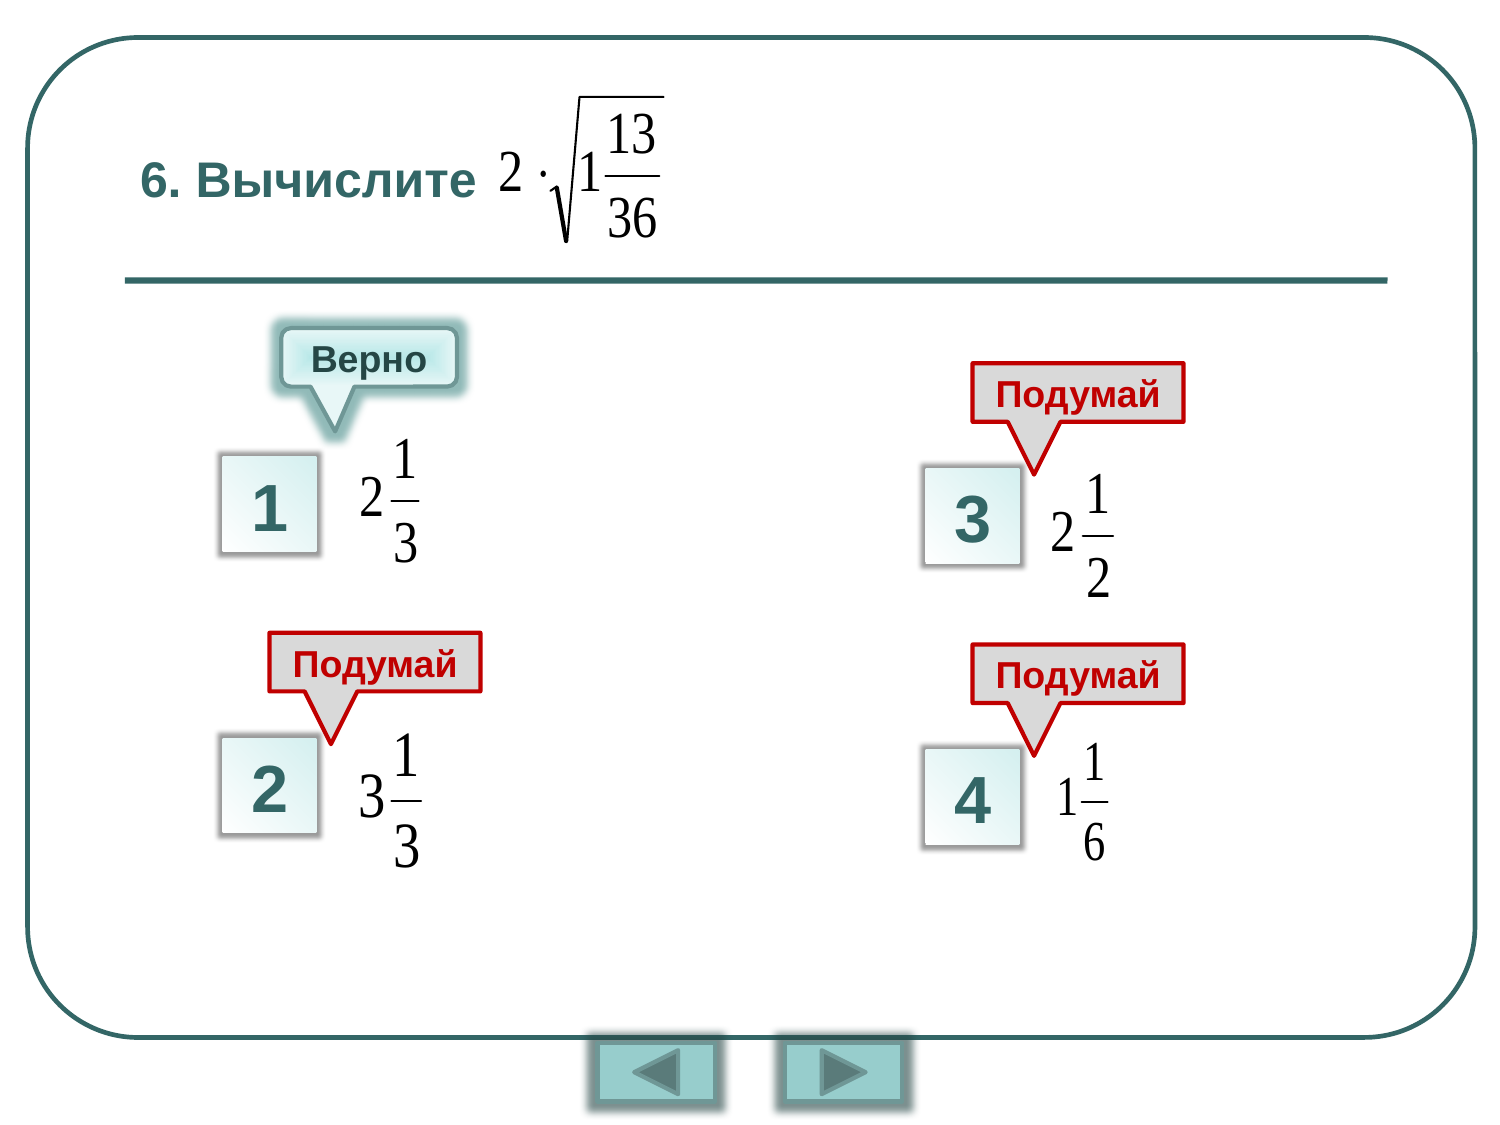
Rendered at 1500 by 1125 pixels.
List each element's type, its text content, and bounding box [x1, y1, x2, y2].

text_box 1 [222, 456, 317, 552]
title 6. Вычислите [124, 87, 1388, 276]
text_box [595, 1041, 717, 1104]
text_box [1042, 456, 1123, 611]
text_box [351, 421, 428, 576]
text_box [783, 1041, 904, 1104]
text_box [351, 714, 434, 882]
text_box Подумай [970, 642, 1186, 758]
text_box Подумай [267, 630, 483, 747]
text_box 3 [925, 468, 1020, 564]
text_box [1054, 726, 1118, 873]
text_box Подумай [970, 361, 1186, 477]
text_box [491, 81, 677, 256]
text_box Верно [279, 325, 460, 434]
text_box 2 [222, 738, 317, 833]
text_box 4 [925, 749, 1020, 845]
